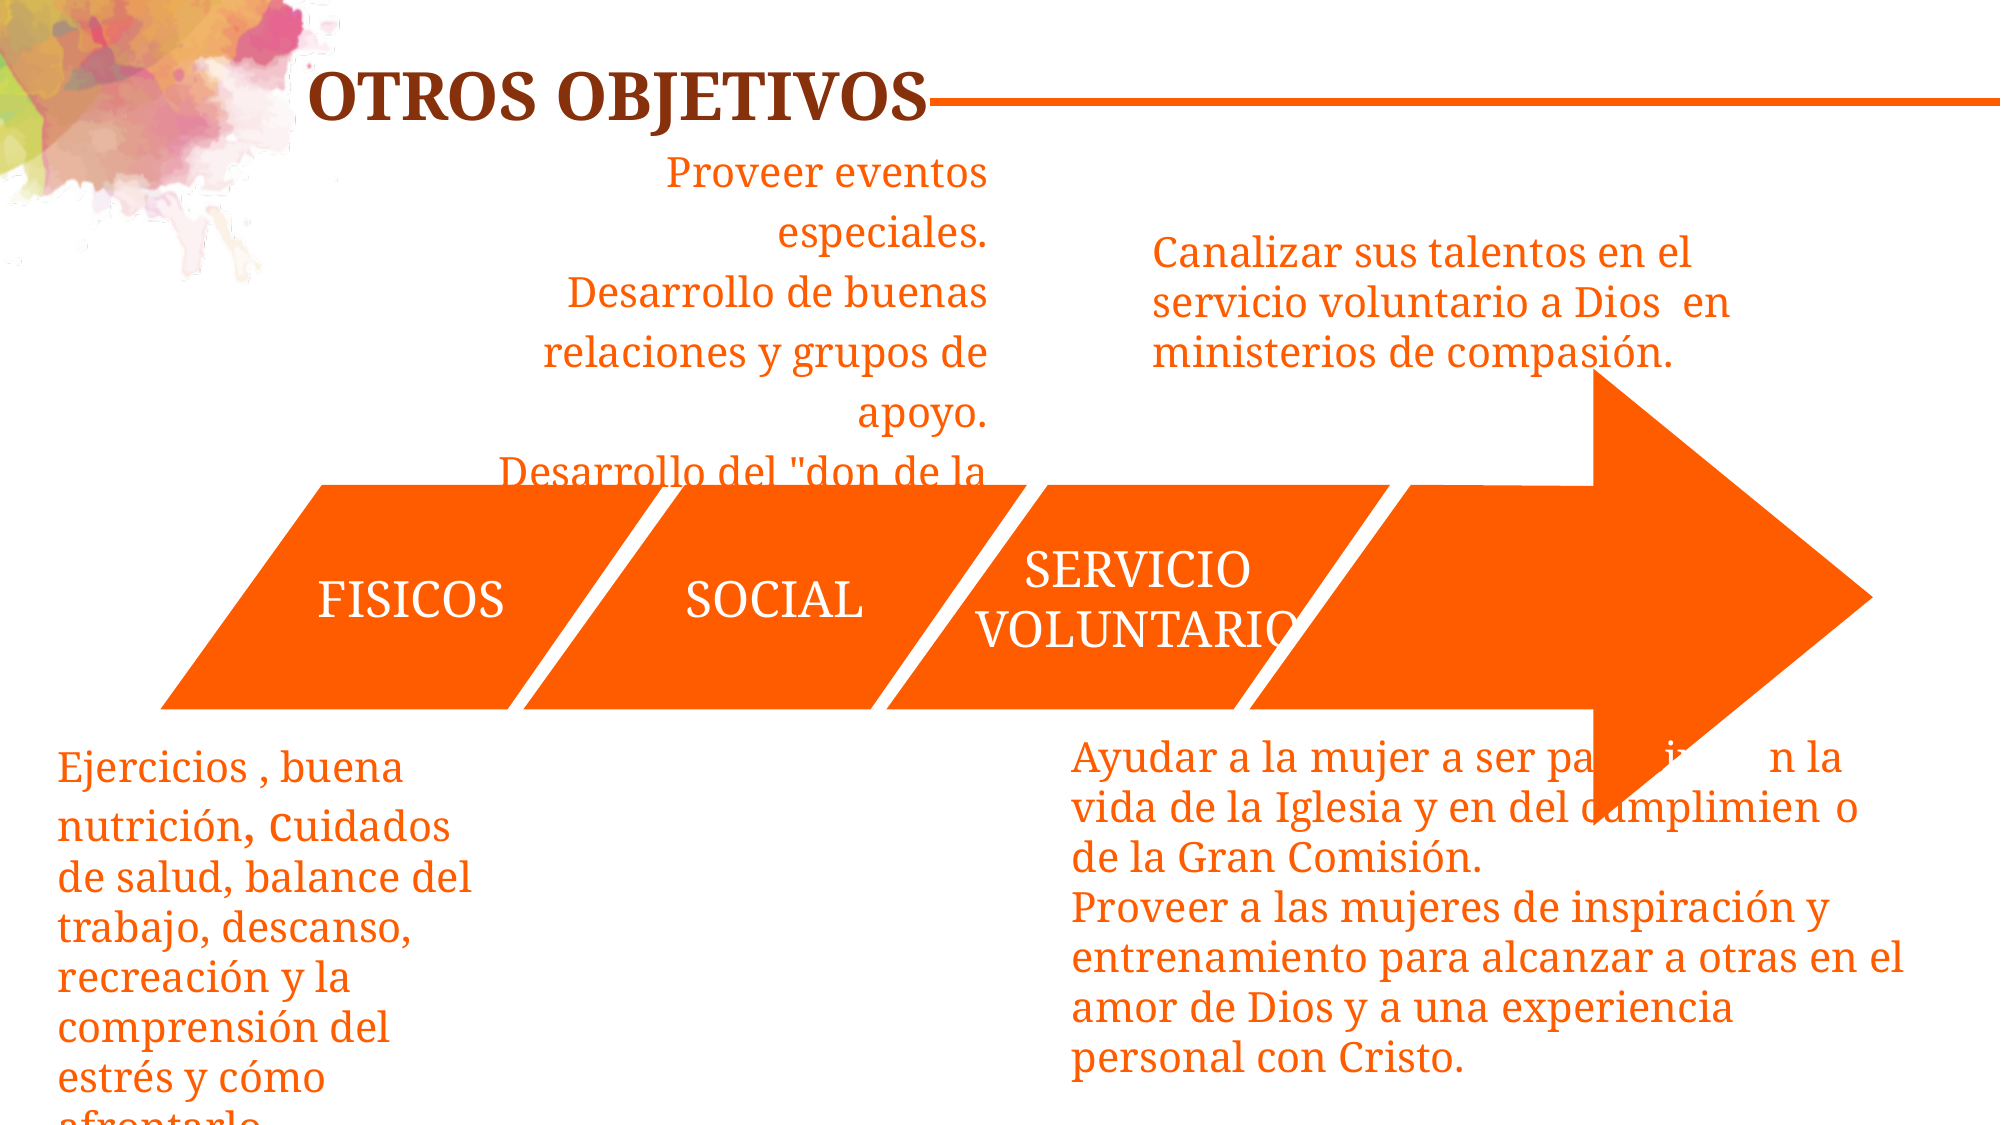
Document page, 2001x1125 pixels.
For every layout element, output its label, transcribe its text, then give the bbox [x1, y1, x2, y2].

text_box Ejercicios , buena nutrición, cuidados de salud, balance del trabajo, descanso, recreación y la comprensión del estrés y cómo afrontarlo [42, 733, 510, 1125]
text_box Ayudar a la mujer a ser participe en la vida de la Iglesia y en del cumplimiento de la Gran Comisión. Proveer a las mujeres de inspiración y entrenamiento para alcanzar a otras en el amor de Dios y a una experiencia personal con Cristo. [1056, 723, 1925, 1089]
text_box Proveer eventos especiales. Desarrollo de buenas relaciones y grupos de apoyo. Desarrollo del "don de la hospitalidad" [472, 128, 1004, 368]
text_box Canalizar sus talentos en el servicio voluntario a Dios en ministerios de compasión. [1138, 218, 1762, 368]
picture [0, 0, 385, 286]
text_box OTROS OBJETIVOS [385, 46, 945, 142]
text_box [160, 368, 1873, 826]
